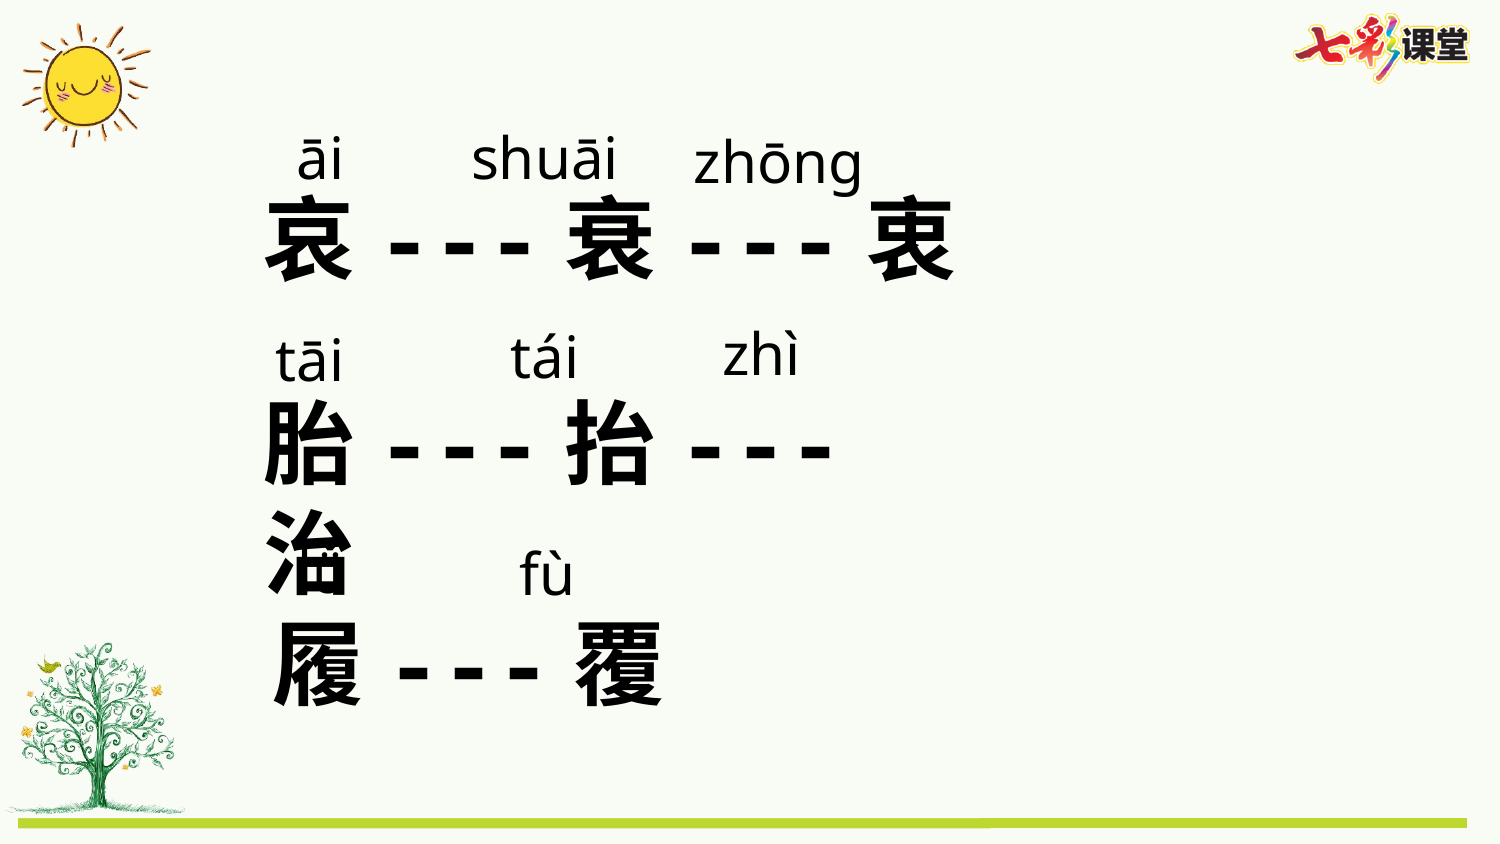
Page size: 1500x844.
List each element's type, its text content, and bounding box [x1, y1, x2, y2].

picture [0, 608, 1467, 844]
text_box fù [504, 529, 591, 615]
text_box 哀---衰---衷 [249, 174, 1046, 300]
text_box 胎---抬---治 [249, 378, 931, 614]
picture [0, 0, 173, 172]
text_box shuāi [456, 113, 655, 199]
text_box zhì [707, 309, 838, 394]
text_box 履---覆 [258, 598, 917, 724]
picture [1291, 9, 1472, 87]
text_box āi [281, 113, 384, 174]
text_box tāi [260, 315, 360, 400]
text_box tái [495, 313, 615, 398]
text_box lǚ [282, 528, 363, 613]
text_box zhōng [679, 117, 894, 203]
